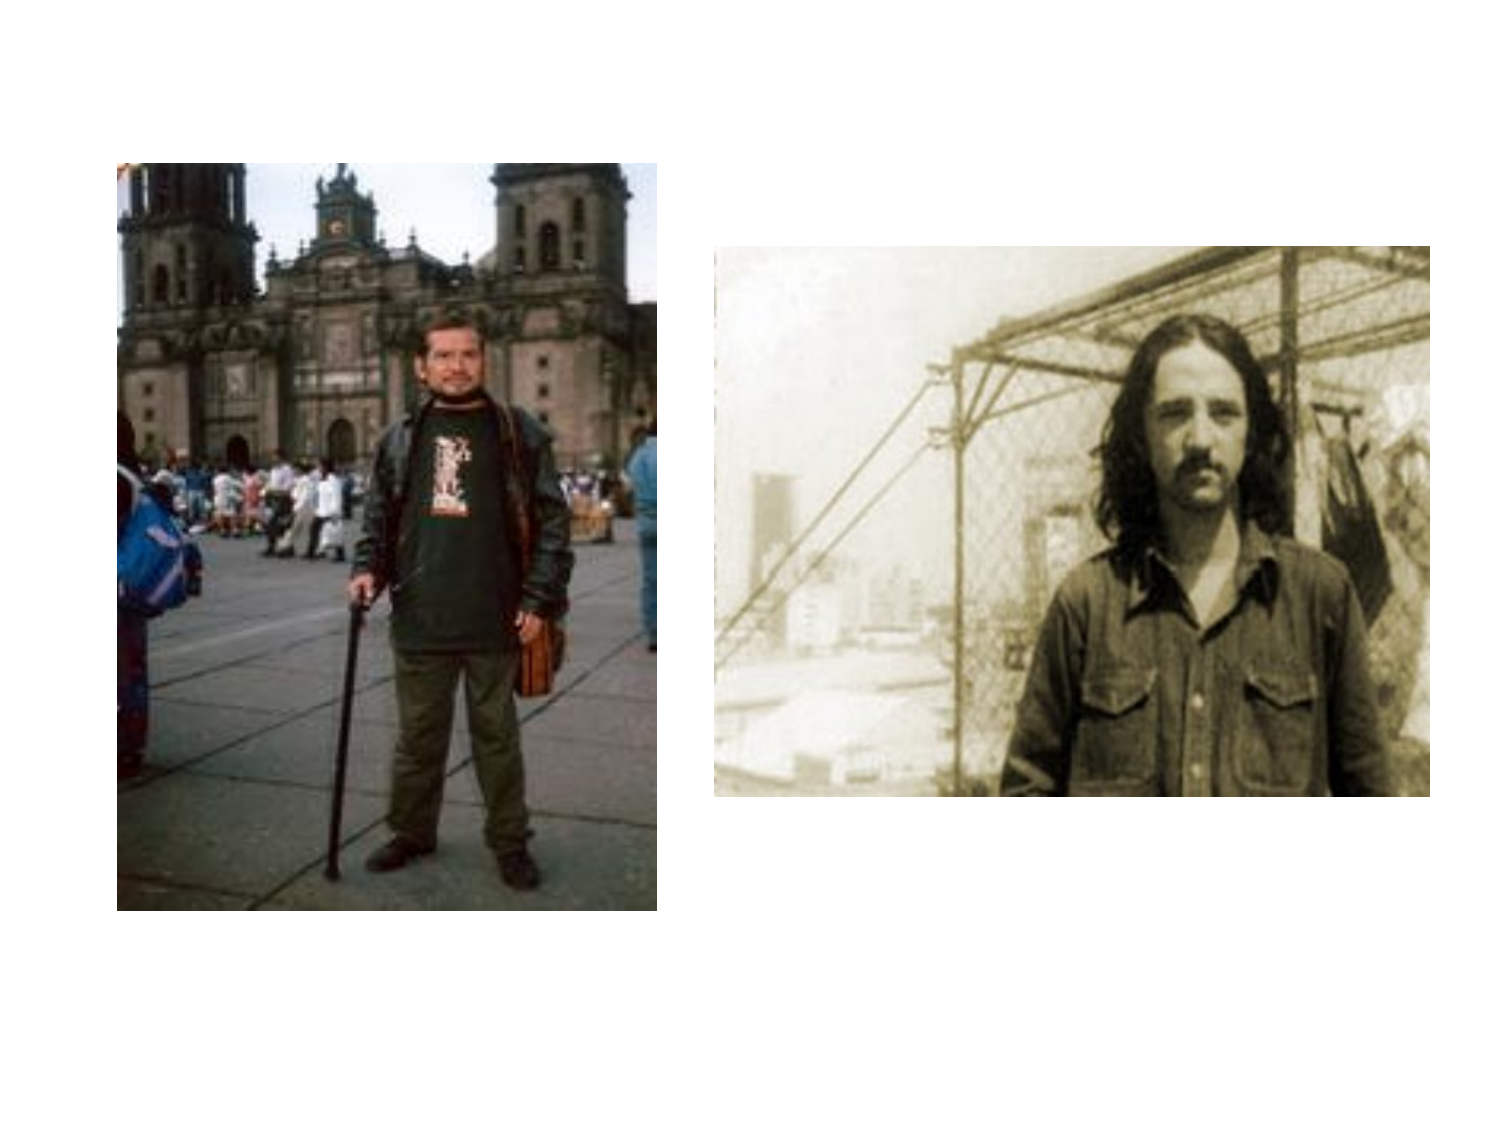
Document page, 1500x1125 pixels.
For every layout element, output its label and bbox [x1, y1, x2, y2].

picture [116, 163, 657, 912]
picture [714, 245, 1430, 798]
